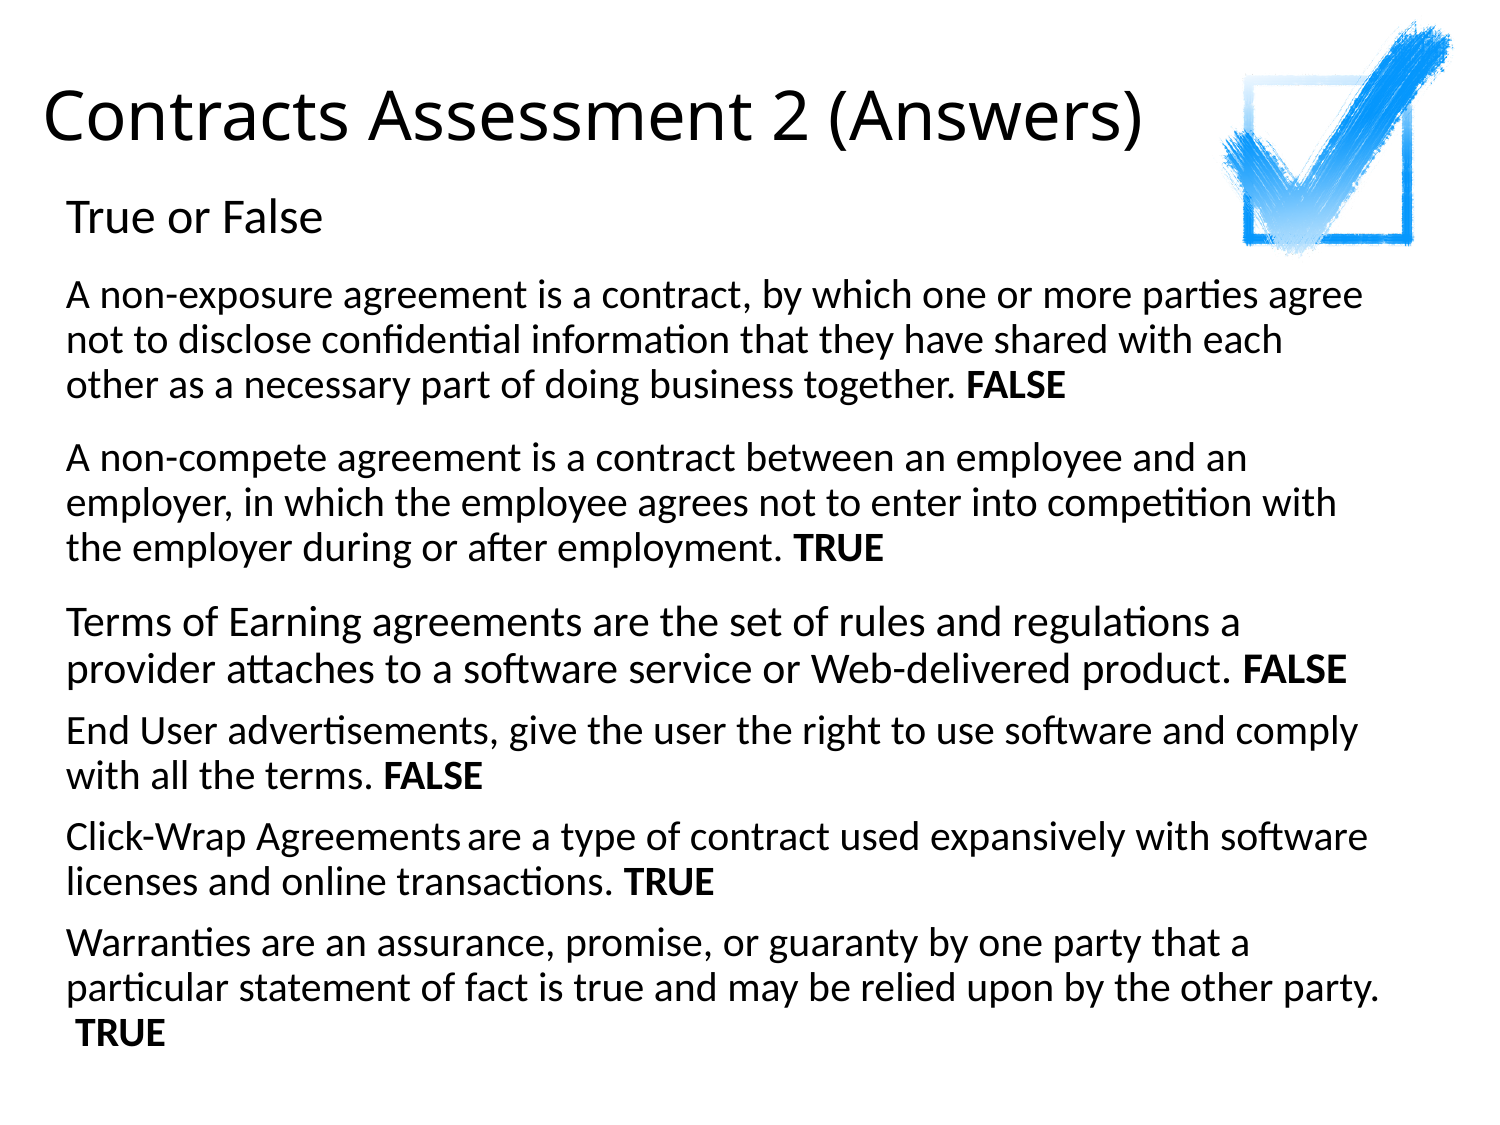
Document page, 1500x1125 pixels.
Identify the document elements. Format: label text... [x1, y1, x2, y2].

picture [1202, 8, 1464, 270]
list True or False A non-exposure agreement is a contract, by which one or more parties agree not to disclose confidential information that they have shared with each other as a necessary part of doing business together. FALSE A non-compete agreement is a contract between an employee and an employer, in which the employee agrees not to enter into competition with the employer during or after employment. TRUE Terms of Earning agreements are the set of rules and regulations a provider attaches to a software service or Web-delivered product. FALSE End User advertisements, give the user the right to use software and comply with all the terms. FALSE Click-Wrap Agreements are a type of contract used expansively with software licenses and online transactions. TRUE Warranties are an assurance, promise, or guaranty by one party that a particular statement of fact is true and may be relied upon by the other party. TRUE [50, 182, 1398, 897]
title Contracts Assessment 2 (Answers) [26, 8, 1202, 227]
